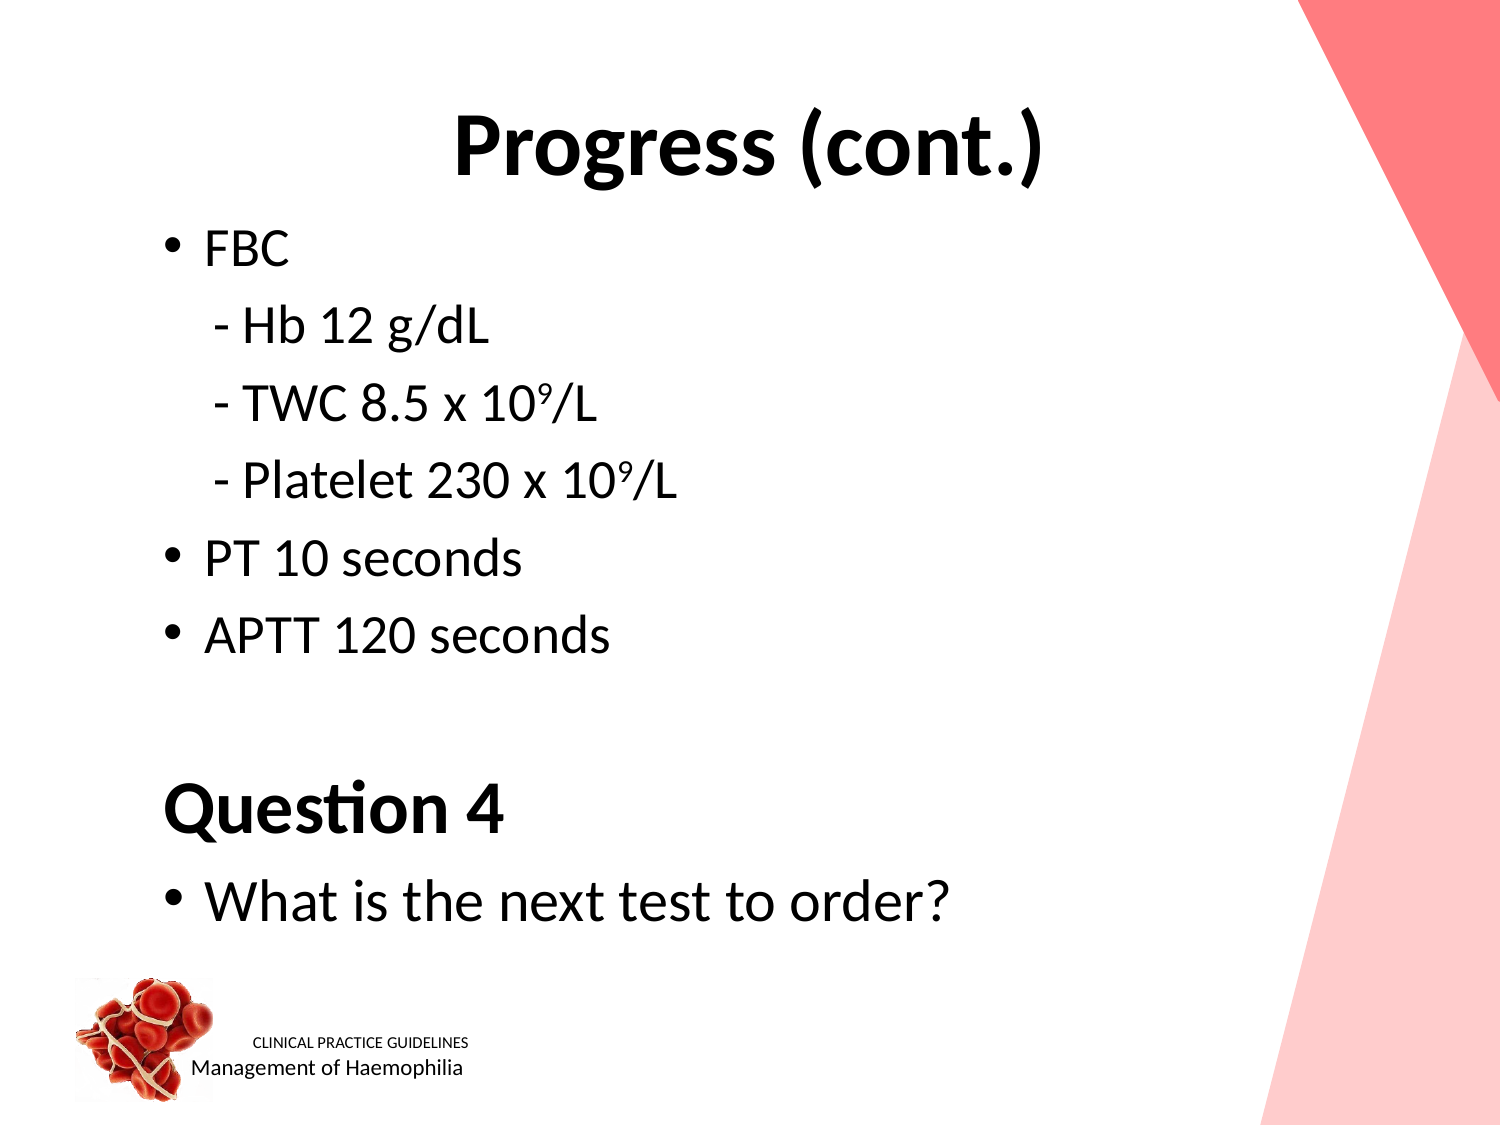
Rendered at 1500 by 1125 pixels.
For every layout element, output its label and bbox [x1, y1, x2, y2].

text_box [74, 0, 1500, 1125]
